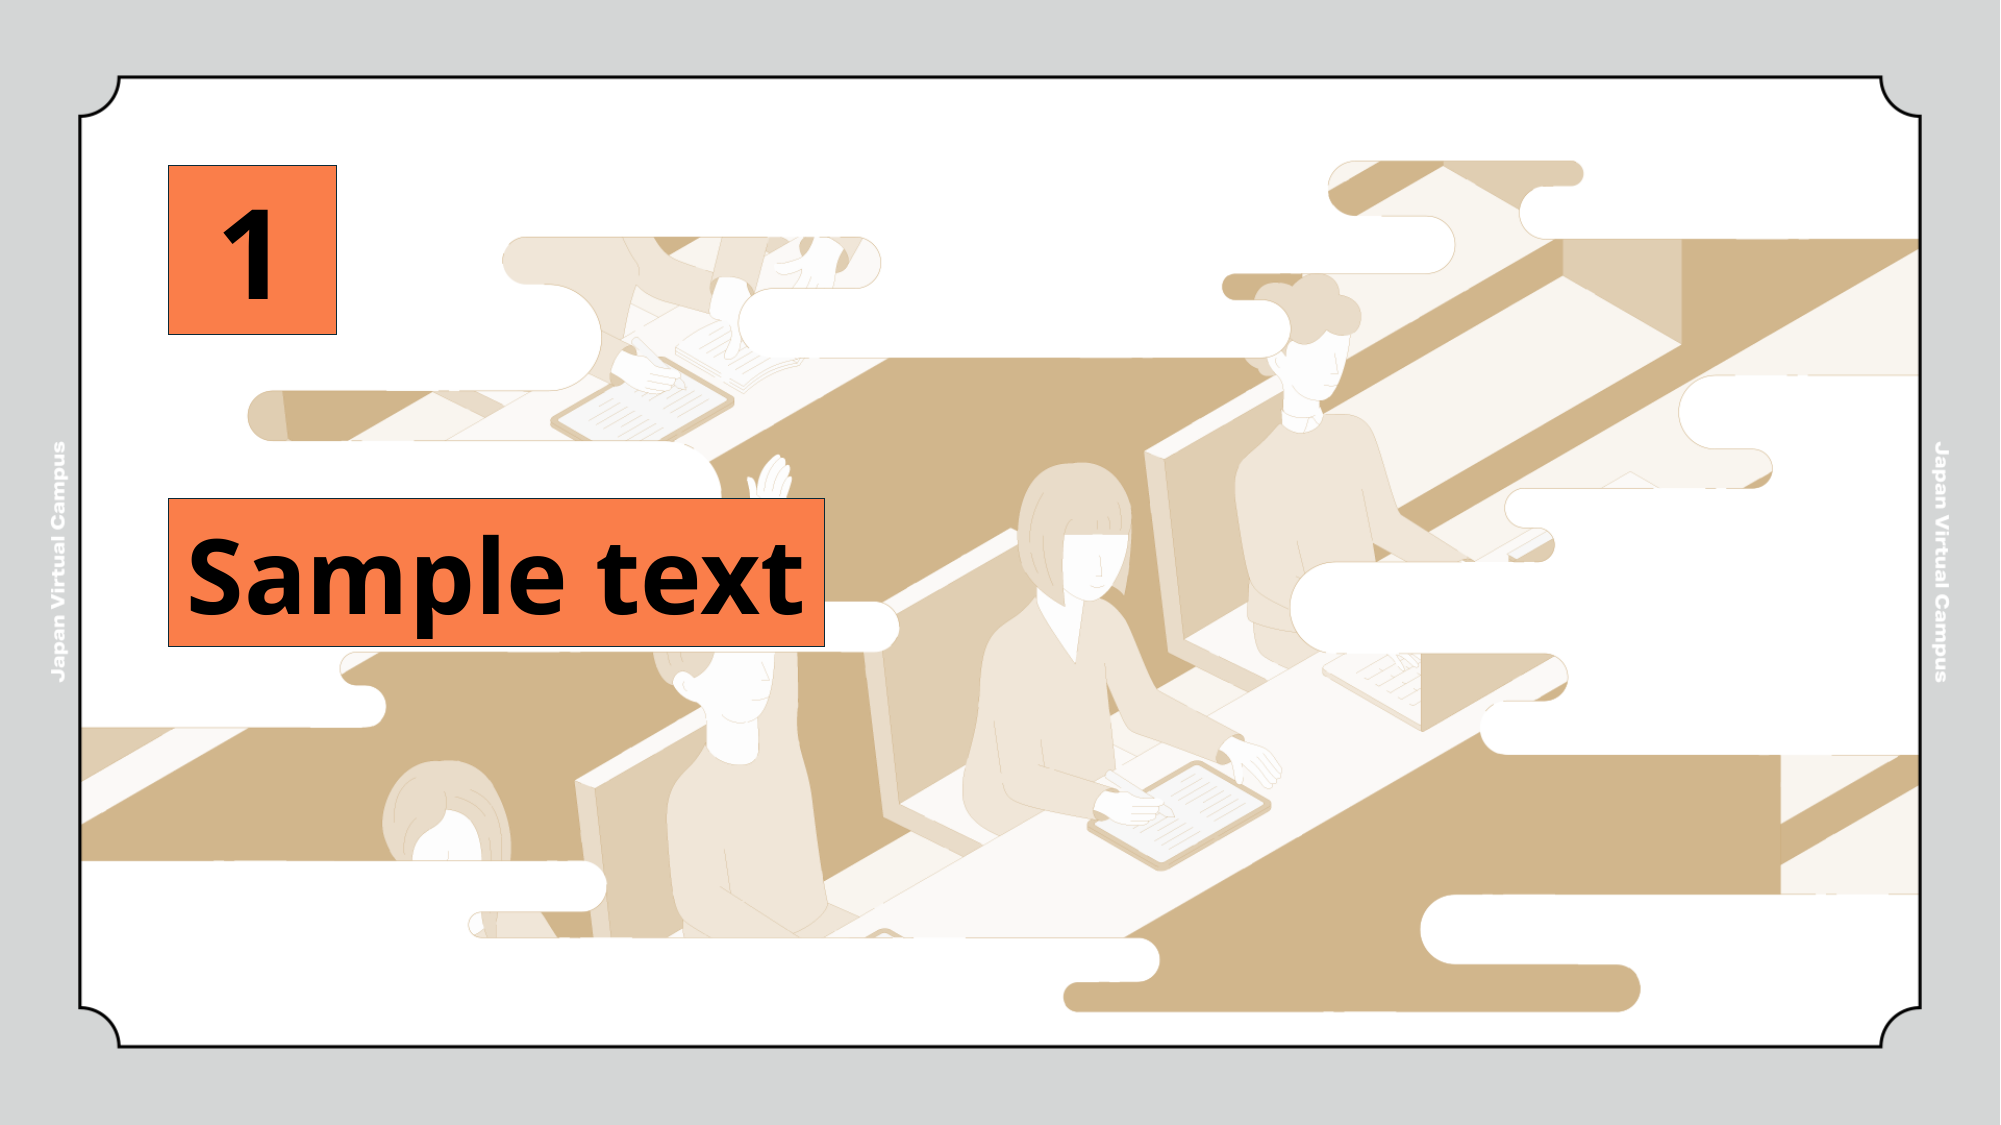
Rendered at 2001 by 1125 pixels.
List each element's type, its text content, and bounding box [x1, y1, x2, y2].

text_box 1 [167, 164, 338, 336]
text_box Sample text [167, 497, 826, 648]
picture [0, 0, 2000, 1125]
